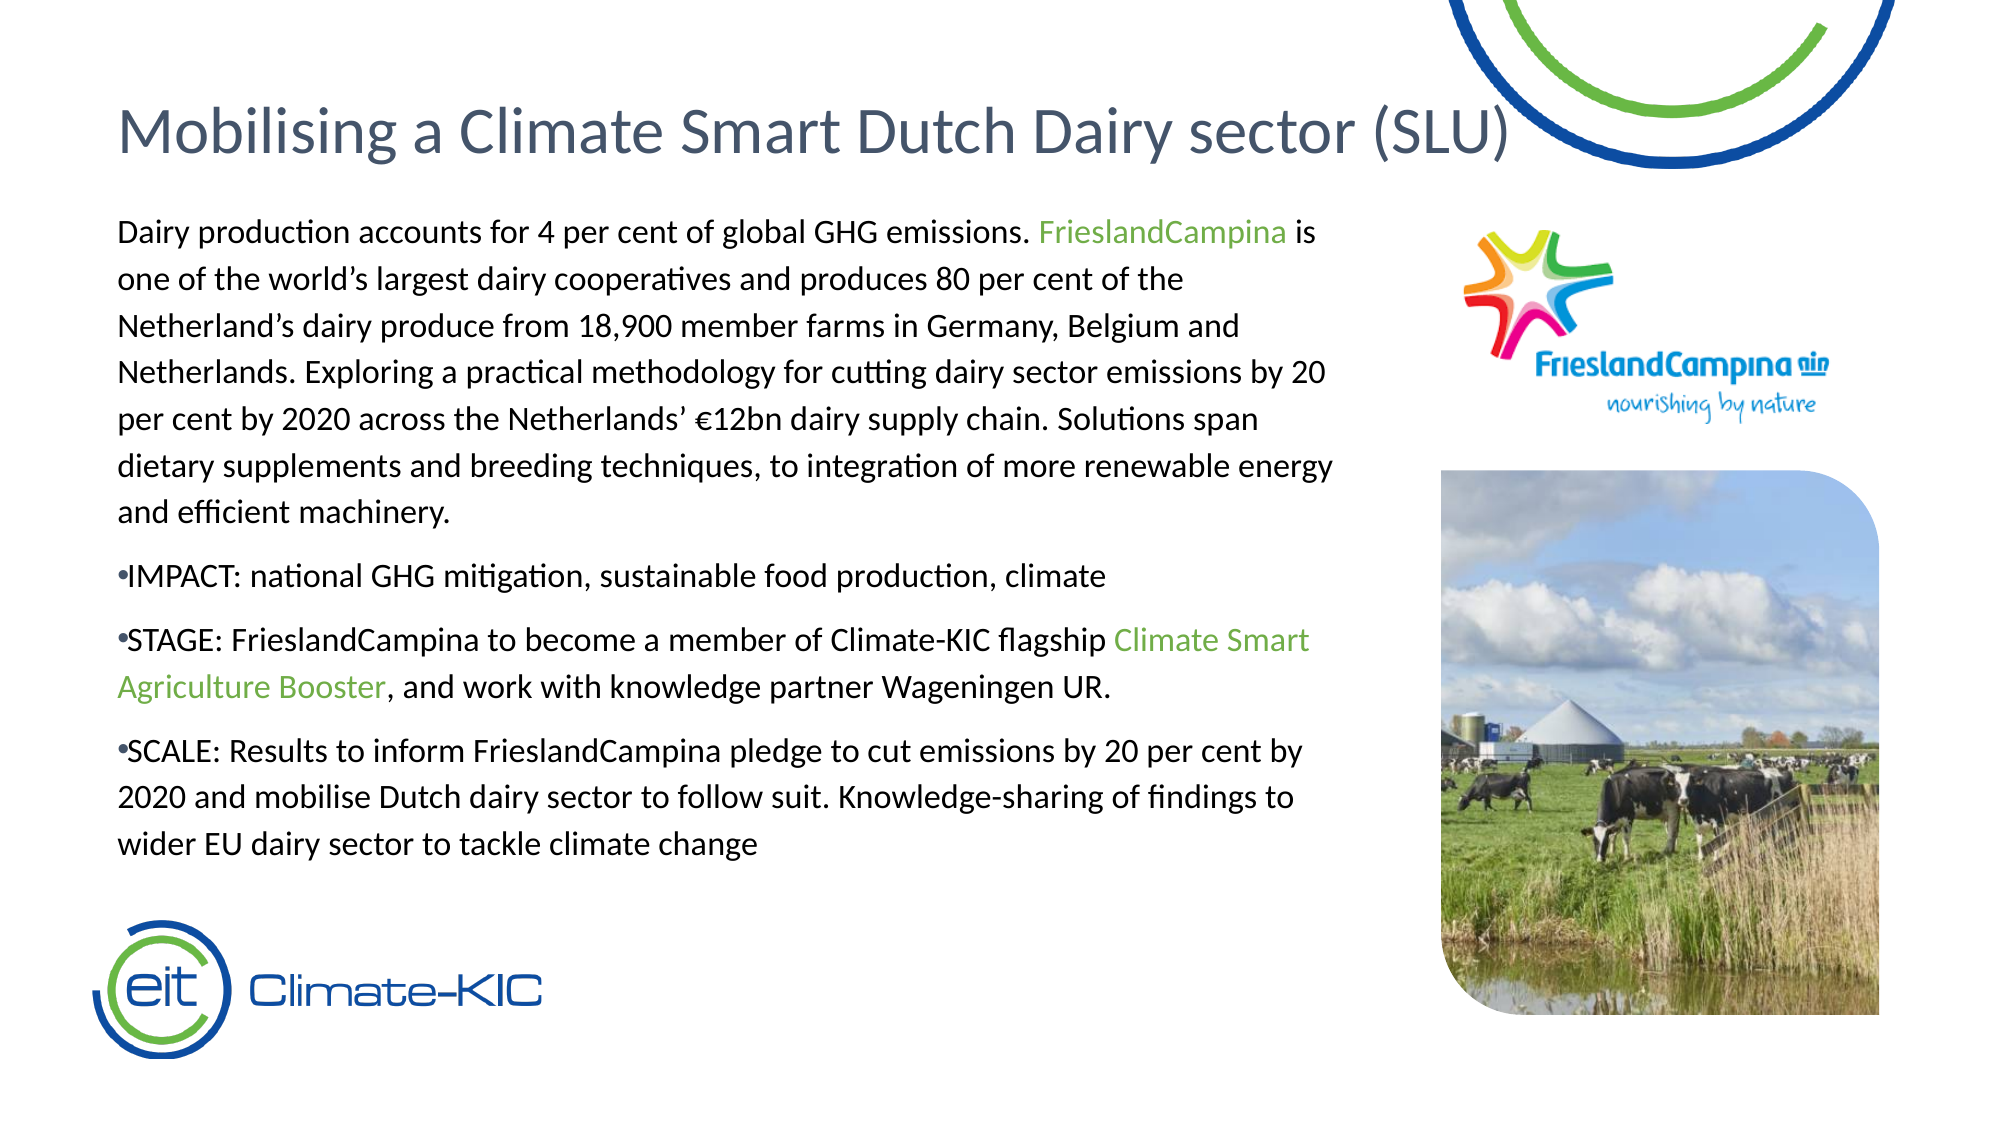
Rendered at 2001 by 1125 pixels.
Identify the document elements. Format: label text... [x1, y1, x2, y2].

picture [1440, 0, 1903, 169]
picture [1441, 470, 1880, 1015]
list Dairy production accounts for 4 per cent of global GHG emissions. FrieslandCampina is one of the world’s largest dairy cooperatives and produces 80 per cent of the Netherland’s dairy produce from 18,900 member farms in Germany, Belgium and Netherlands. Exploring a practical methodology for cutting dairy sector emissions by 20 per cent by 2020 across the Netherlands’ €12bn dairy supply chain. Solutions span dietary supplements and breeding techniques, to integration of more renewable energy and efficient machinery. IMPACT: national GHG mitigation, sustainable food production, climate STAGE: FrieslandCampina to become a member of Climate-KIC flagship Climate Smart Agriculture Booster, and work with knowledge partner Wageningen UR. SCALE: Results to inform FrieslandCampina pledge to cut emissions by 20 per cent by 2020 and mobilise Dutch dairy sector to follow suit. Knowledge-sharing of findings to wider EU dairy sector to tackle climate change [102, 196, 1354, 882]
picture [1458, 230, 1835, 424]
list Mobilising a Climate Smart Dutch Dairy sector (SLU) [102, 88, 1772, 122]
